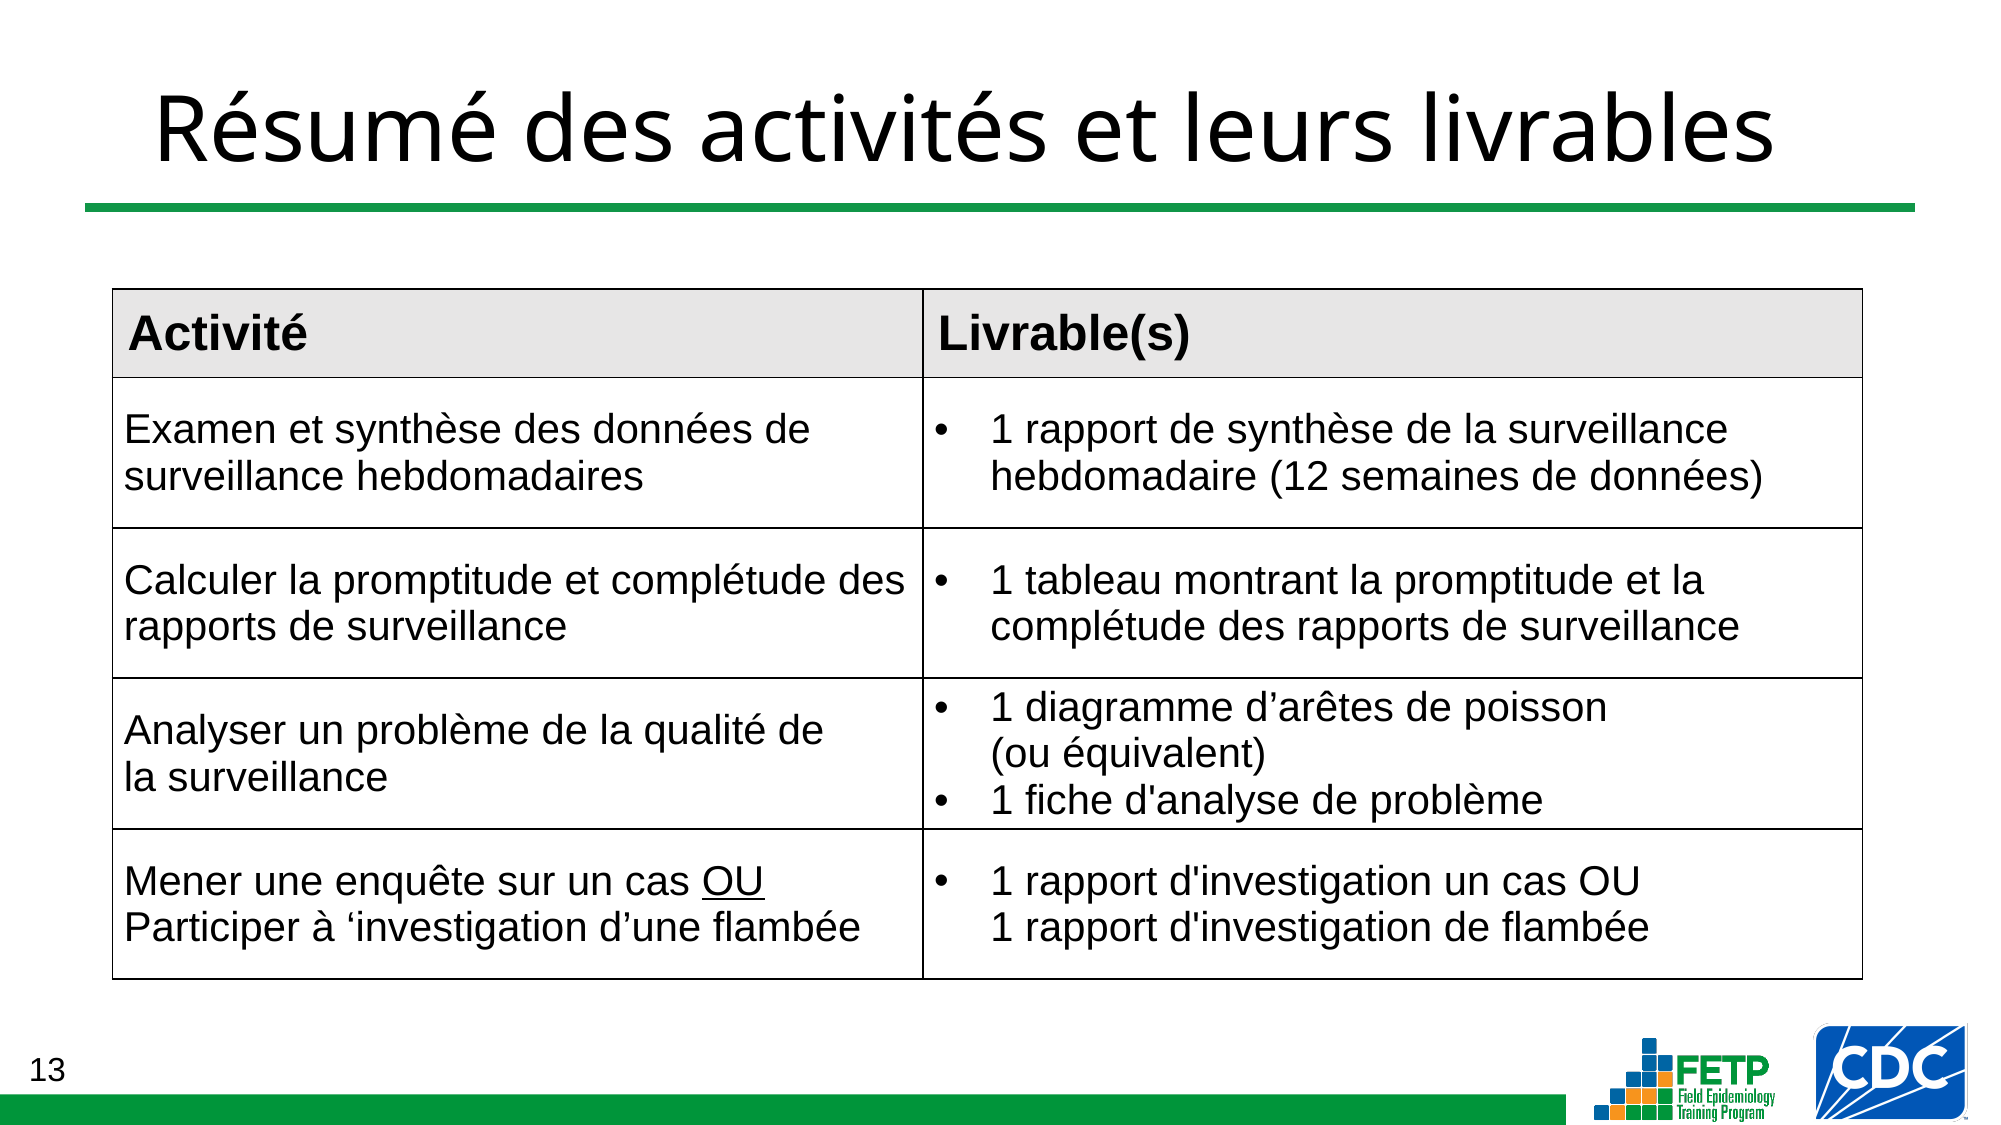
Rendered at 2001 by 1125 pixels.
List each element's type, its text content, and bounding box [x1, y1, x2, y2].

table_cell Mener une enquête sur un cas OU Participer à ‘investigation d’une flambée [113, 830, 922, 978]
table_header Activité [113, 290, 922, 377]
table_cell Calculer la promptitude et complétude des rapports de surveillance [113, 529, 922, 677]
table_cell 1 rapport de synthèse de la surveillance hebdomadaire (12 semaines de données) [924, 378, 1862, 527]
table_cell 1 diagramme d’arêtes de poisson (ou équivalent) 1 fiche d'analyse de problème [924, 679, 1862, 828]
picture [1594, 1038, 1775, 1122]
table_header Livrable(s) [924, 290, 1862, 377]
table_cell 1 rapport d'investigation un cas OU 1 rapport d'investigation de flambée [924, 830, 1862, 978]
picture [1813, 1023, 1968, 1122]
title Résumé des activités et leurs livrables [137, 75, 1863, 207]
table_cell 1 tableau montrant la promptitude et la complétude des rapports de surveillance [924, 529, 1862, 677]
table_cell Analyser un problème de la qualité de la surveillance [113, 679, 922, 828]
table_cell Examen et synthèse des données de surveillance hebdomadaires [113, 378, 922, 527]
